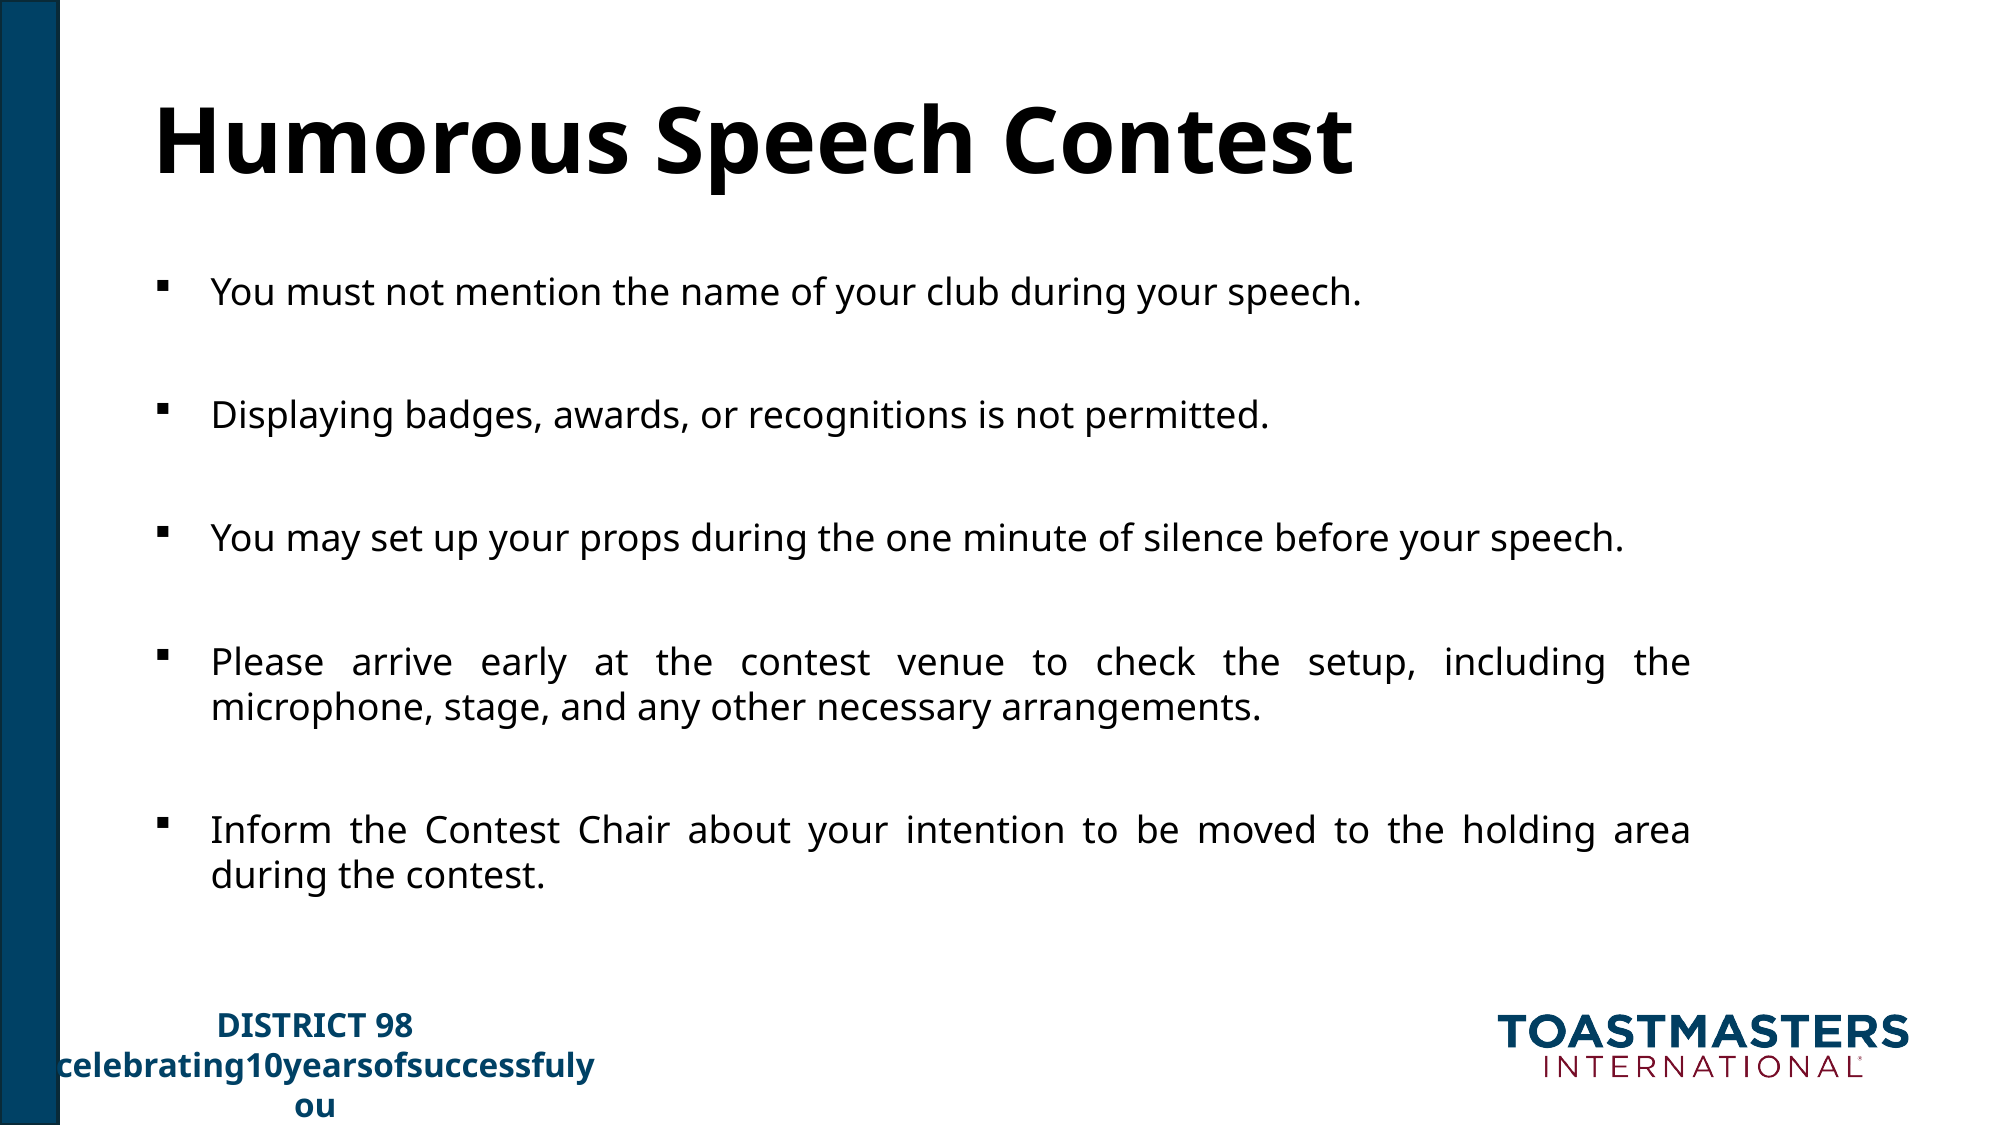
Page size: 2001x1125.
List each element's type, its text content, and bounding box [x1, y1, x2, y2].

text_box DISTRICT 98 #celebrating10yearsofsuccessfulyou [10, 996, 620, 1125]
list You must not mention the name of your club during your speech. Displaying badges, awards, or recognitions is not permitted. You may set up your props during the one minute of silence before your speech. Please arrive early at the contest venue to check the setup, including the microphone, stage, and any other necessary arrangements. Inform the Contest Chair about your intention to be moved to the holding area during the contest. [137, 260, 1708, 950]
text_box [0, 0, 60, 1125]
picture [1383, 631, 2000, 1125]
title Humorous Speech Contest [137, 59, 1944, 229]
